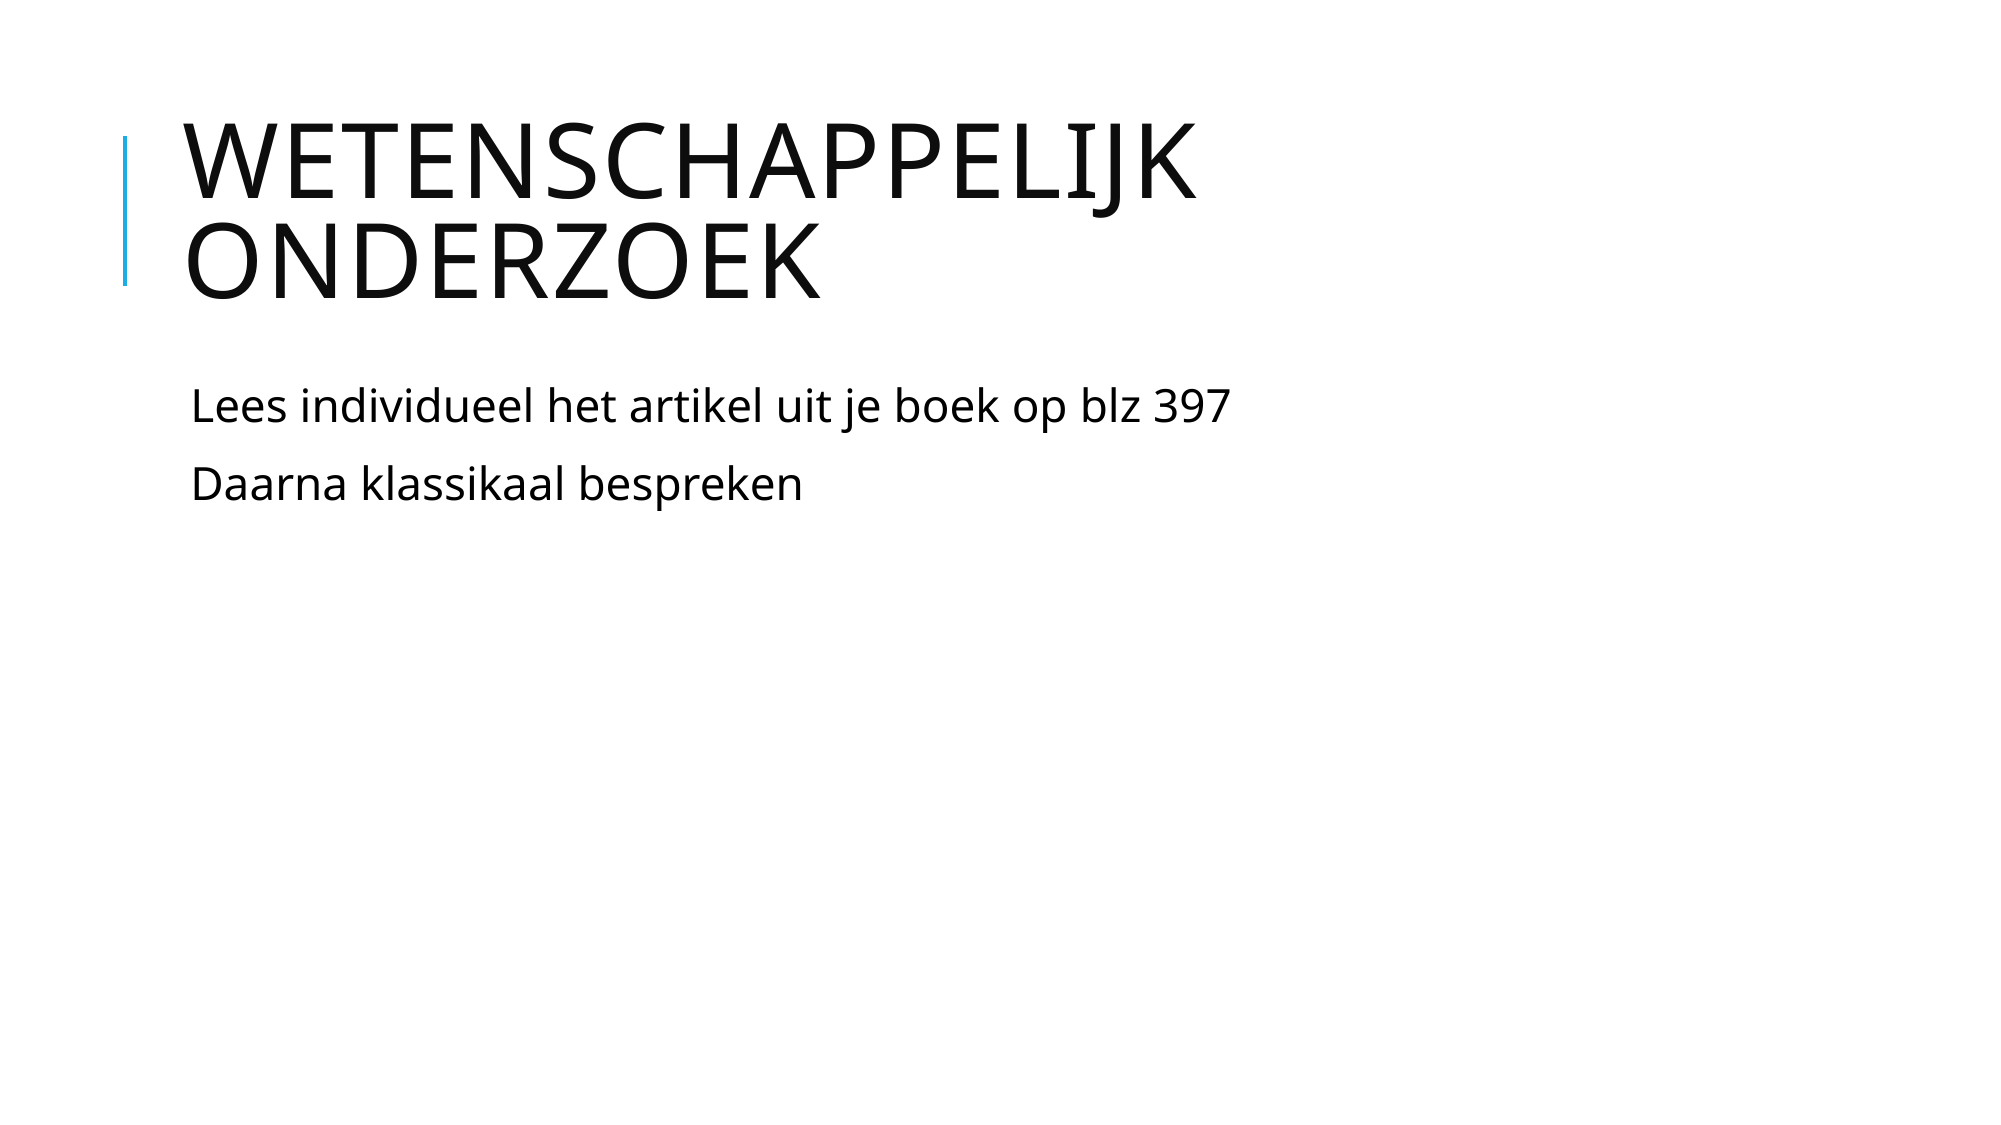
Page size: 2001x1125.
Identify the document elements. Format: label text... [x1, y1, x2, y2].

list Lees individueel het artikel uit je boek op blz 397 Daarna klassikaal bespreken [168, 375, 1763, 1035]
title Wetenschappelijk onderzoek [168, 96, 1763, 342]
